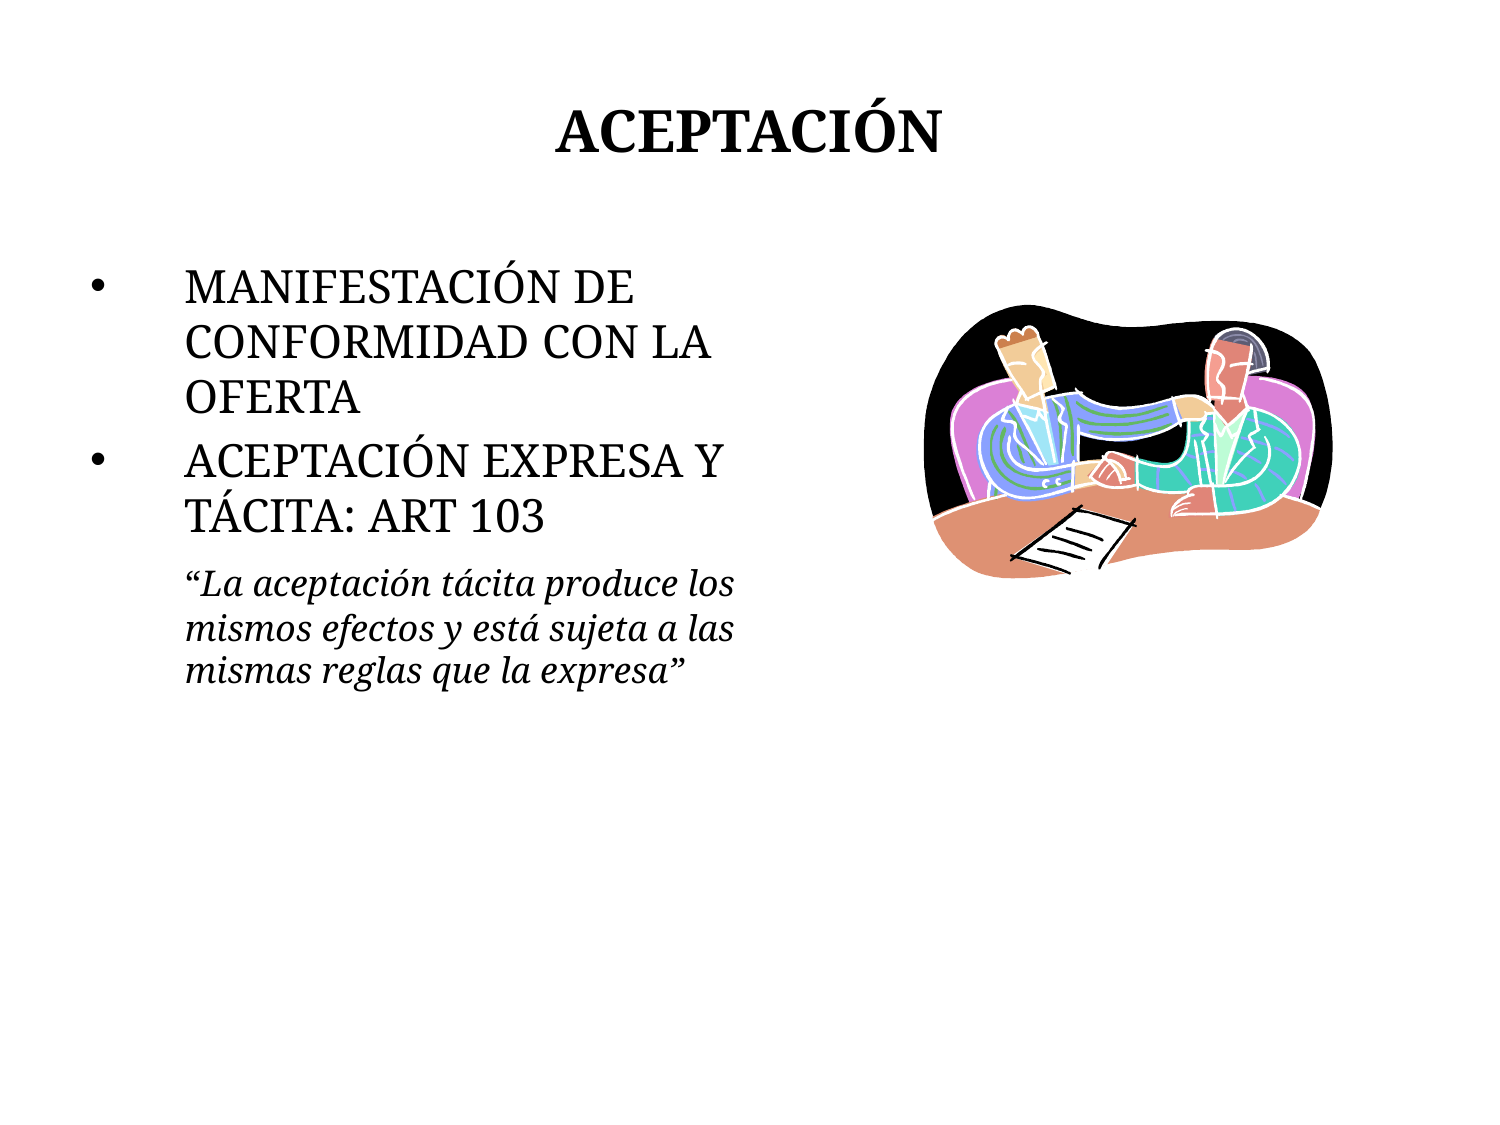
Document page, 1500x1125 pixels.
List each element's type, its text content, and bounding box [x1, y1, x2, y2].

picture [918, 299, 1338, 584]
list MANIFESTACIÓN DE CONFORMIDAD CON LA OFERTA ACEPTACIÓN EXPRESA Y TÁCITA: ART 103 “La aceptación tácita produce los mismos efectos y está sujeta a las mismas reglas que la expresa” [75, 249, 875, 1025]
title ACEPTACIÓN [75, 45, 1425, 213]
